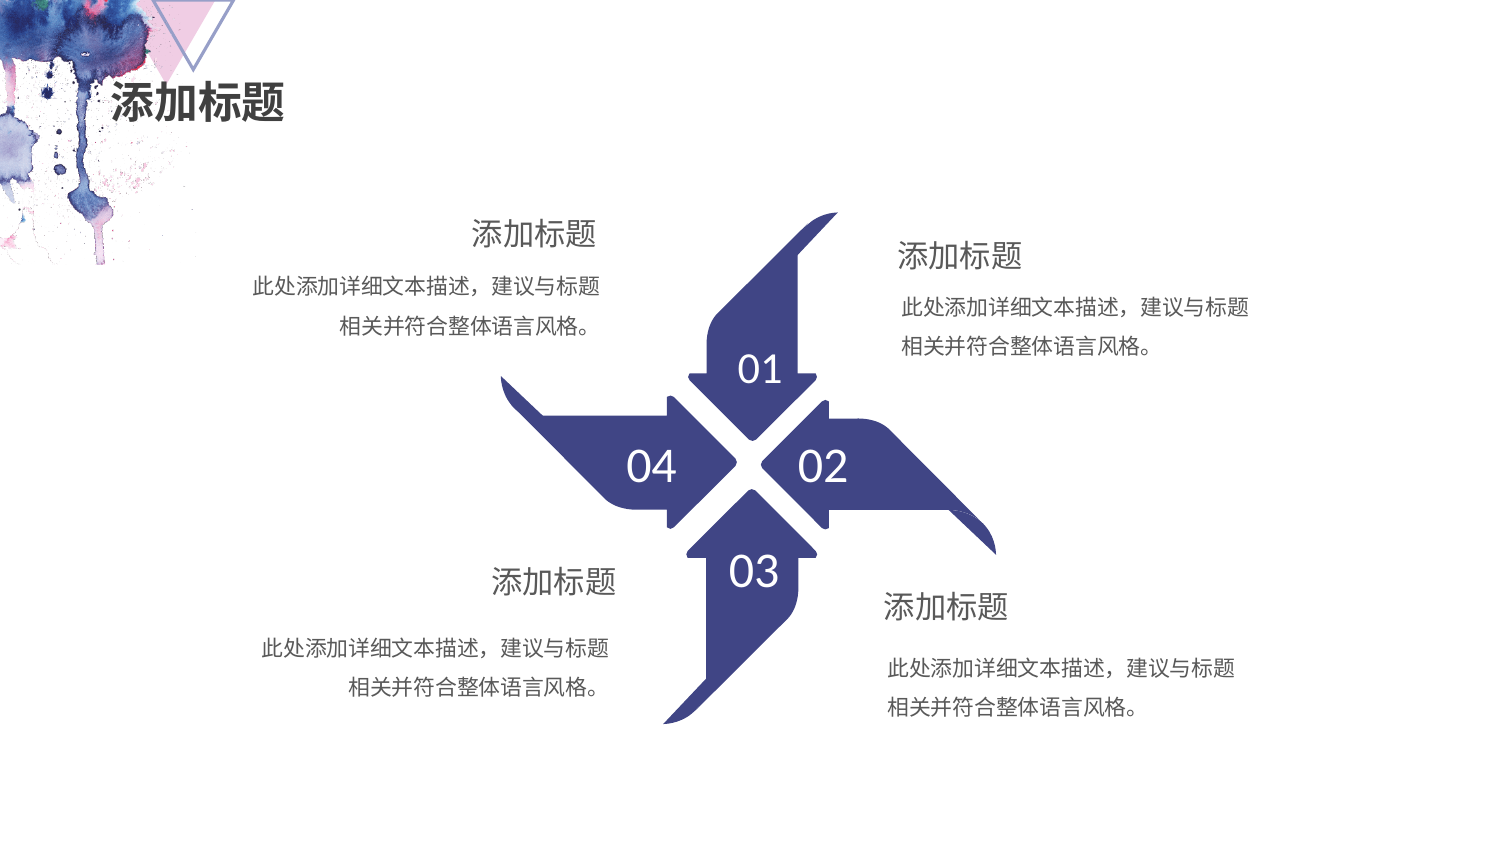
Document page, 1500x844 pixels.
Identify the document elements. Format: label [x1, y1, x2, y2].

text_box [616, 488, 818, 726]
text_box [229, 185, 616, 360]
text_box [882, 207, 1270, 380]
text_box [760, 399, 997, 600]
text_box [0, 0, 443, 278]
text_box [241, 532, 632, 721]
text_box [687, 208, 883, 442]
text_box [868, 558, 1256, 741]
text_box [497, 330, 738, 530]
